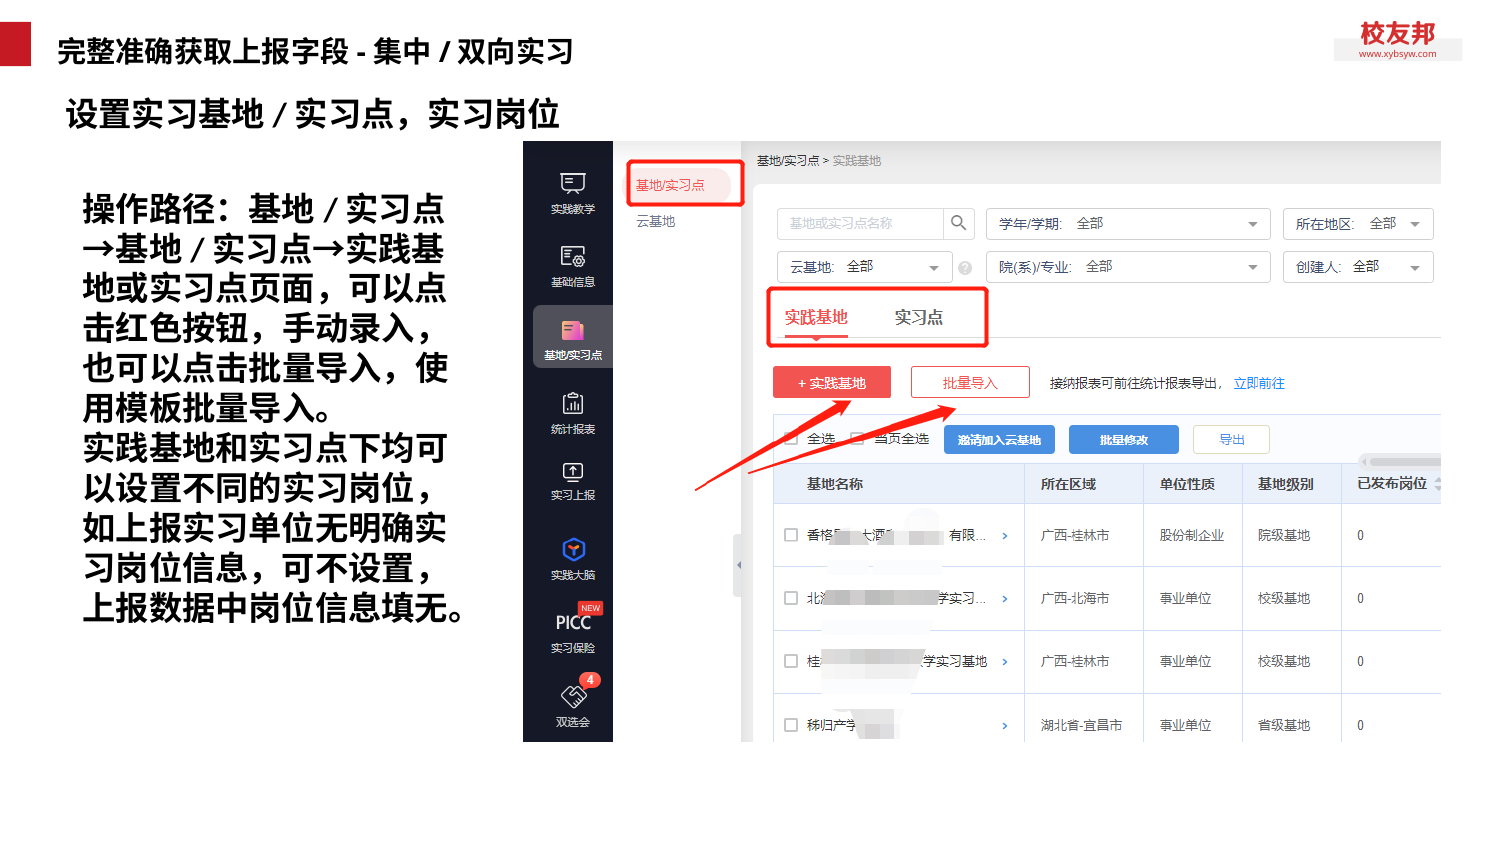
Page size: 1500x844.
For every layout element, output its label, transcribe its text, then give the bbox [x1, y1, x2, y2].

picture [1361, 21, 1435, 45]
title 完整准确获取上报字段-集中/双向实习 [42, 11, 939, 77]
text_box 操作路径：基地/实习点→基地/实习点→实践基地或实习点页面，可以点击红色按钮，手动录入，也可以点击批量导入，使用模板批量导入。 实践基地和实习点下均可以设置不同的实习岗位，如上报实习单位无明确实习岗位信息，可不设置，上报数据中岗位信息填无。 [67, 180, 479, 635]
text_box 设置实习基地/实习点，实习岗位 [50, 86, 735, 141]
picture [523, 141, 1441, 742]
